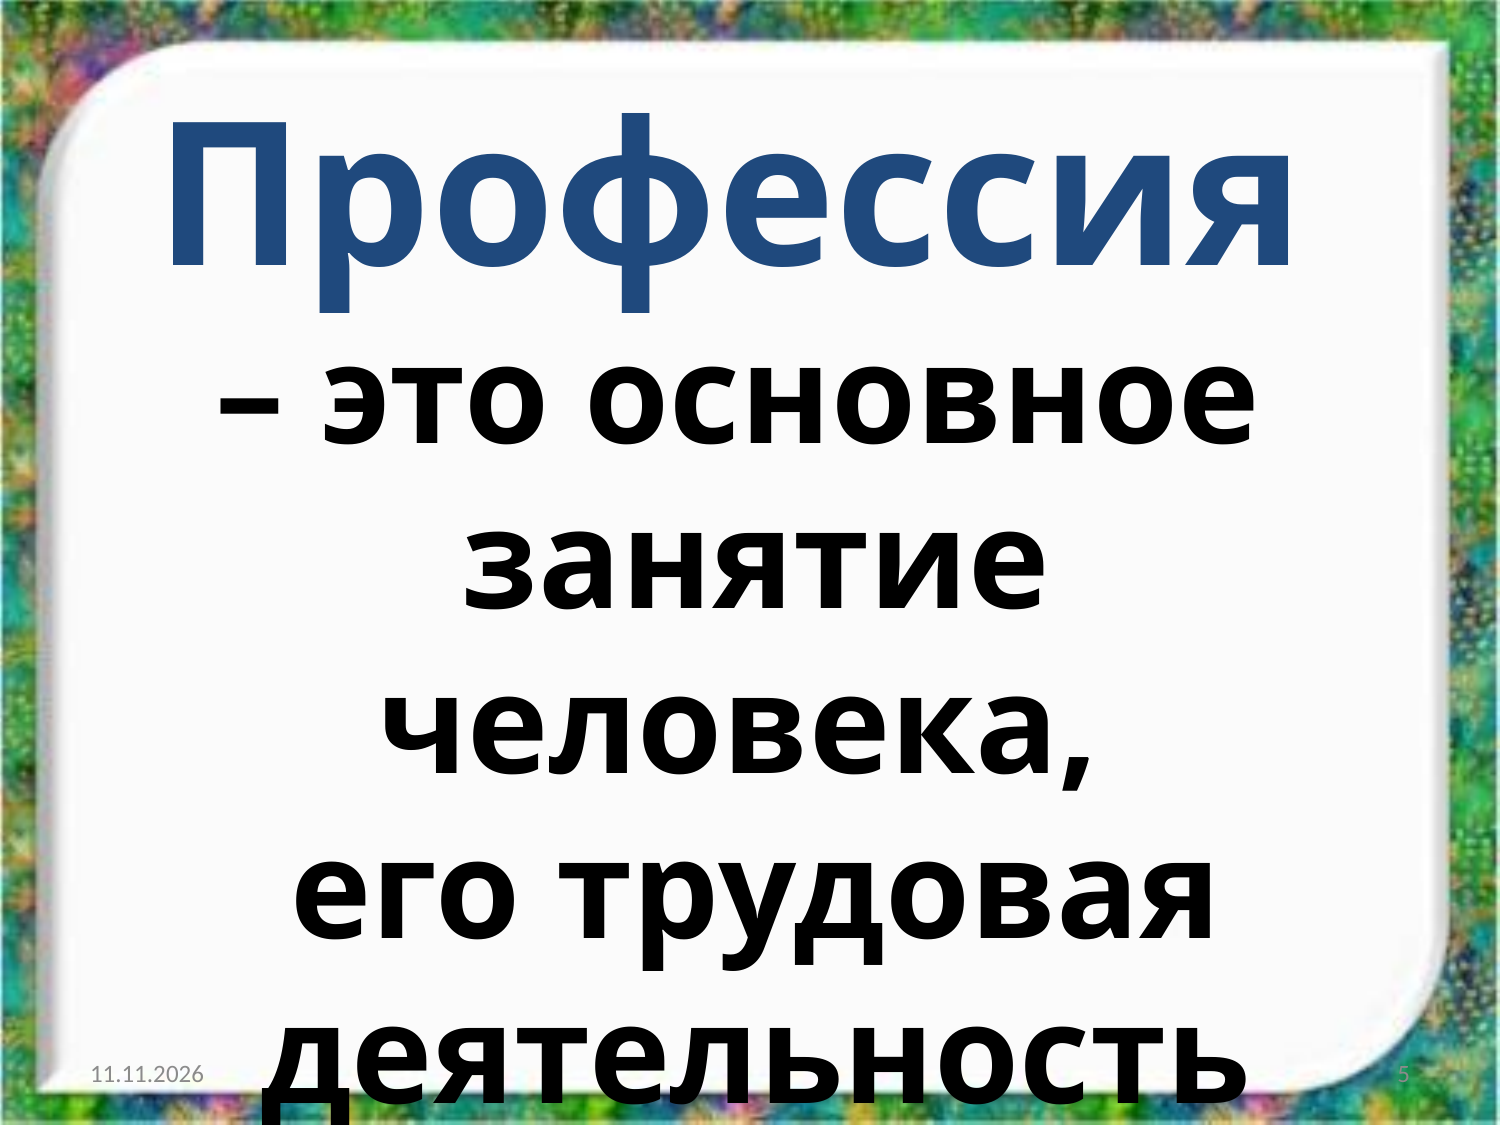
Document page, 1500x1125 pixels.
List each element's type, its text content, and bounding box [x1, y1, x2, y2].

text_box Профессия – это основное занятие человека, его трудовая деятельность [93, 58, 1418, 1067]
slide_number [75, 1042, 425, 1103]
picture [0, 0, 1500, 1125]
slide_number 5 [1074, 1042, 1425, 1103]
